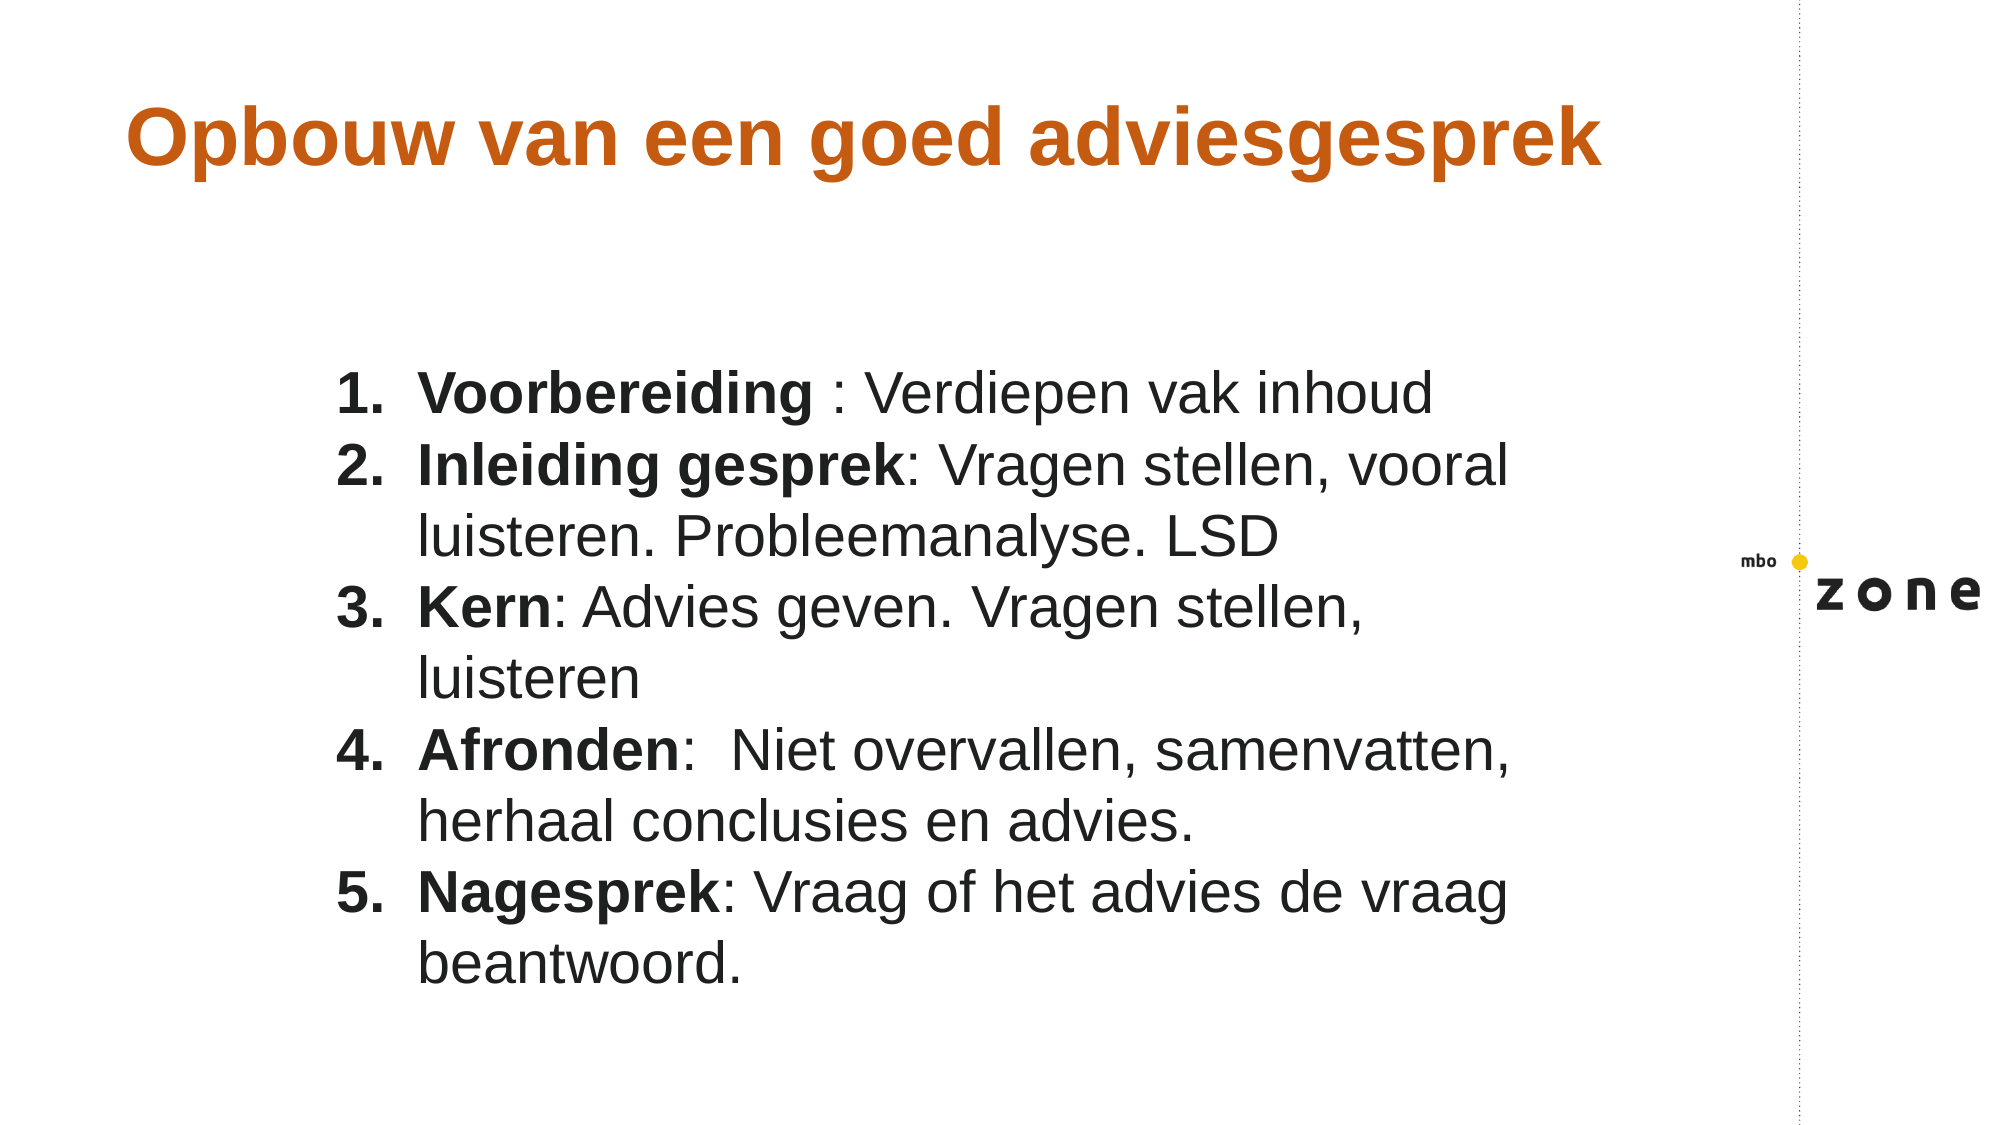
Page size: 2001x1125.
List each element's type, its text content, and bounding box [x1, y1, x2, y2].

title Opbouw van een goed adviesgesprek [124, 94, 1607, 272]
picture [1596, 0, 2001, 1125]
list Voorbereiding : Verdiepen vak inhoud Inleiding gesprek: Vragen stellen, vooral luisteren. Probleemanalyse. LSD Kern: Advies geven. Vragen stellen, luisteren Afronden: Niet overvallen, samenvatten, herhaal conclusies en advies. Nagesprek: Vraag of het advies de vraag beantwoord. [336, 283, 1607, 998]
